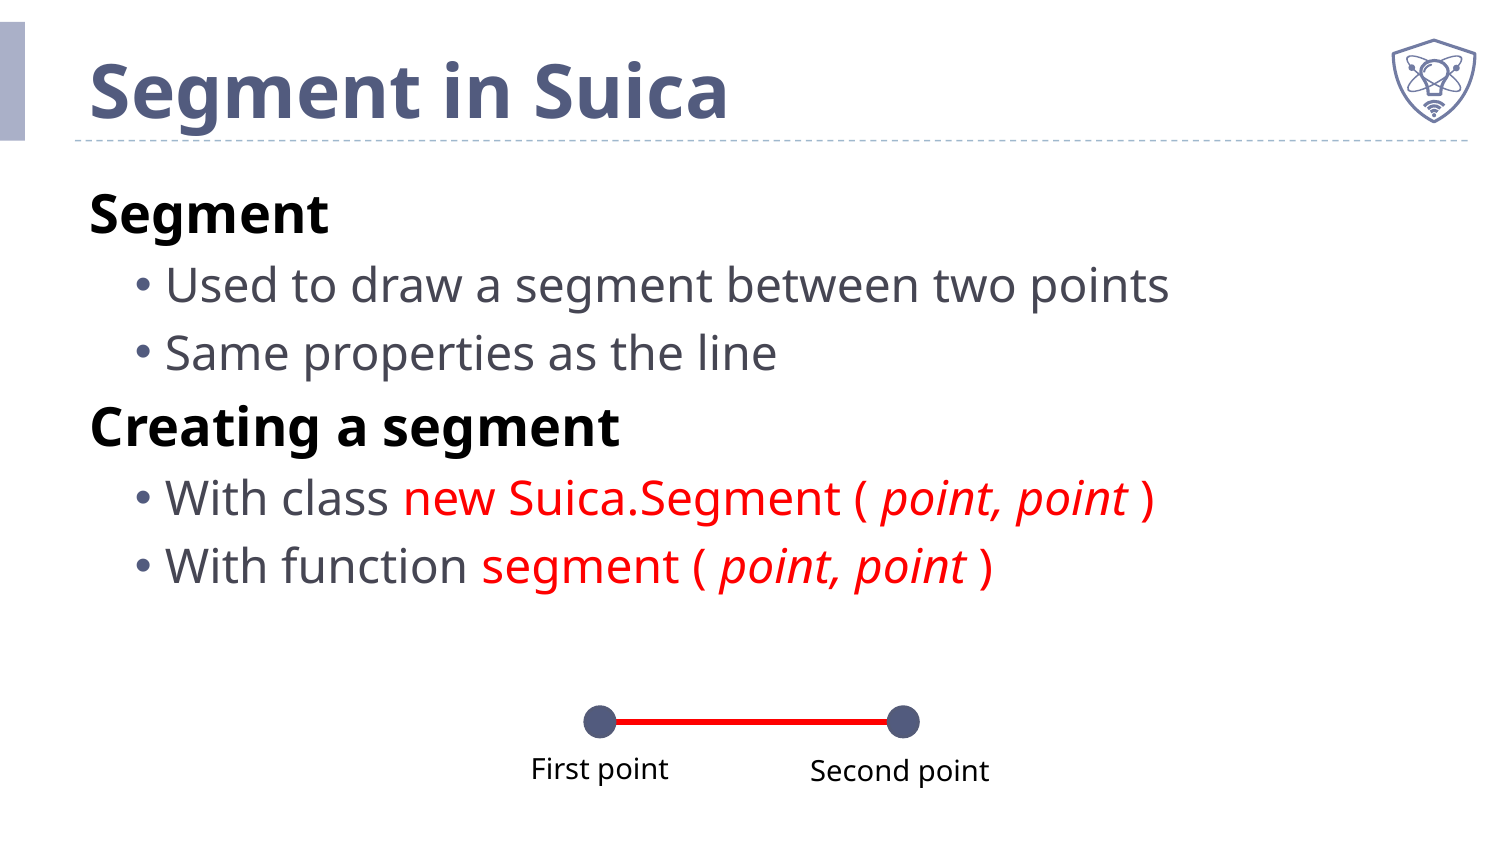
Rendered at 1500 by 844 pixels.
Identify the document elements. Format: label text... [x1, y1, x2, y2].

text_box [583, 705, 617, 736]
text_box [886, 705, 920, 738]
text_box Second point [748, 738, 1052, 801]
list Segment Used to draw a segment between two points Same properties as the line Creating a segment With class new Suica.Segment ( point, point ) With function segment ( point, point ) [75, 171, 1475, 835]
title Segment in Suica [75, 18, 1475, 141]
text_box First point [448, 736, 752, 799]
